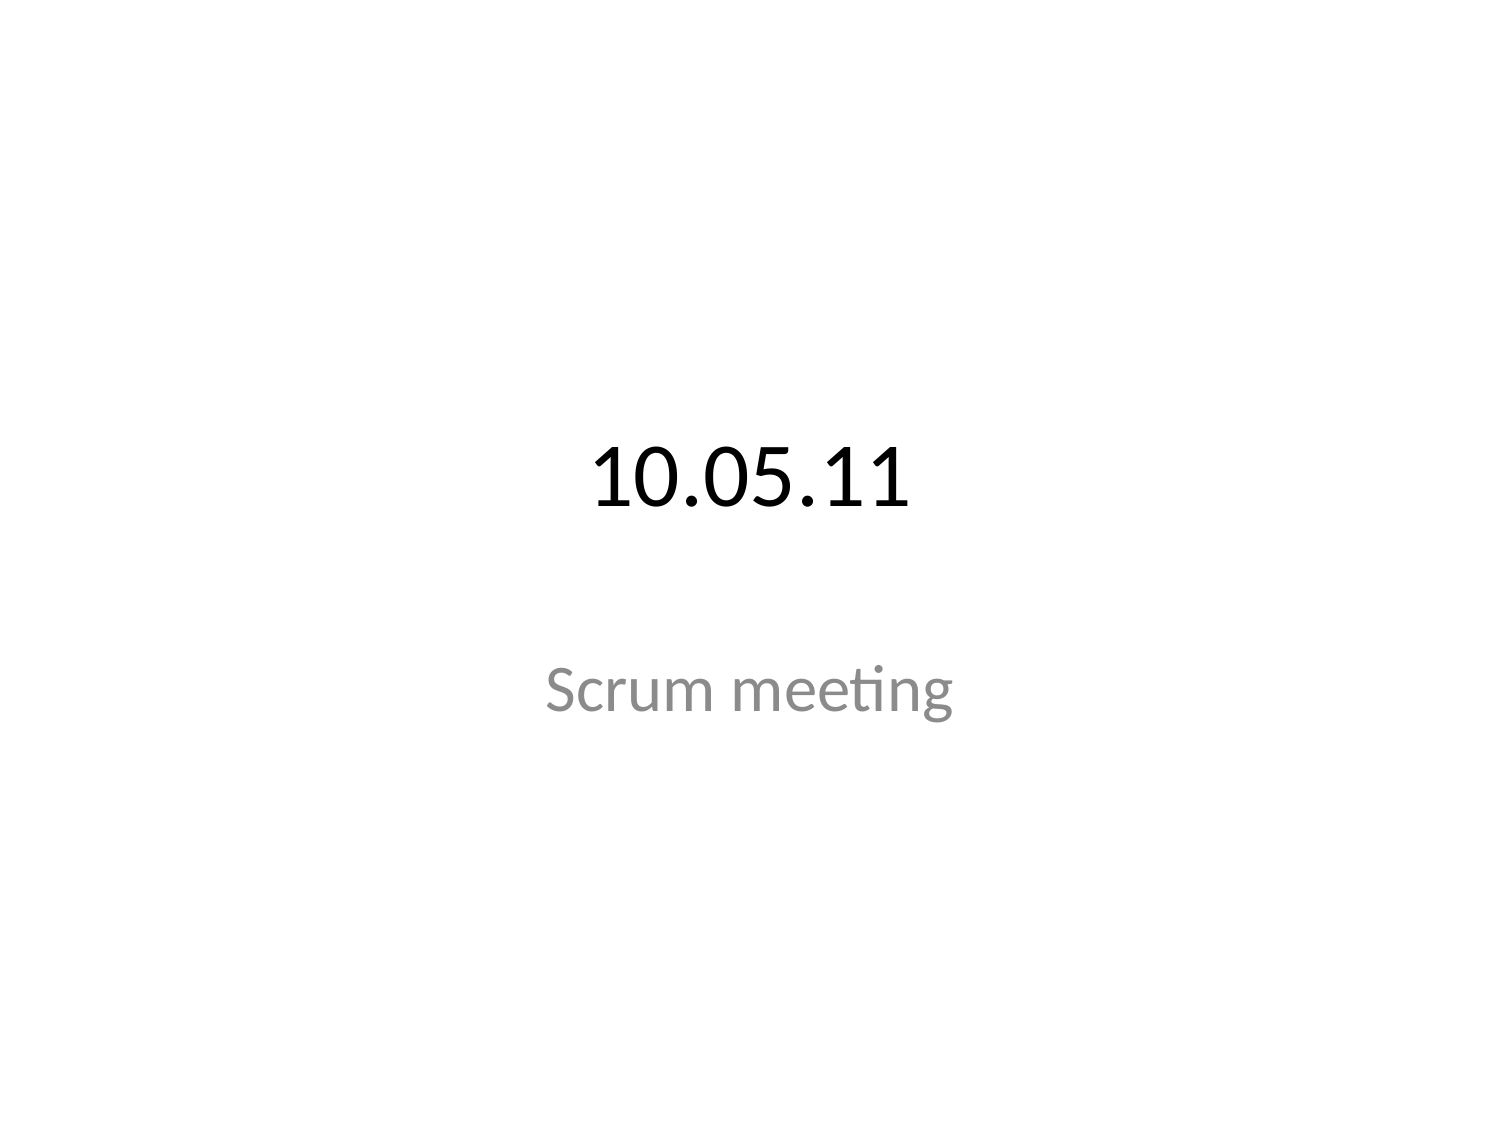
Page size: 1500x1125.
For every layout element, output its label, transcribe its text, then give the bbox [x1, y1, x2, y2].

title 10.05.11 [112, 349, 1388, 591]
subtitle Scrum meeting [225, 637, 1275, 925]
